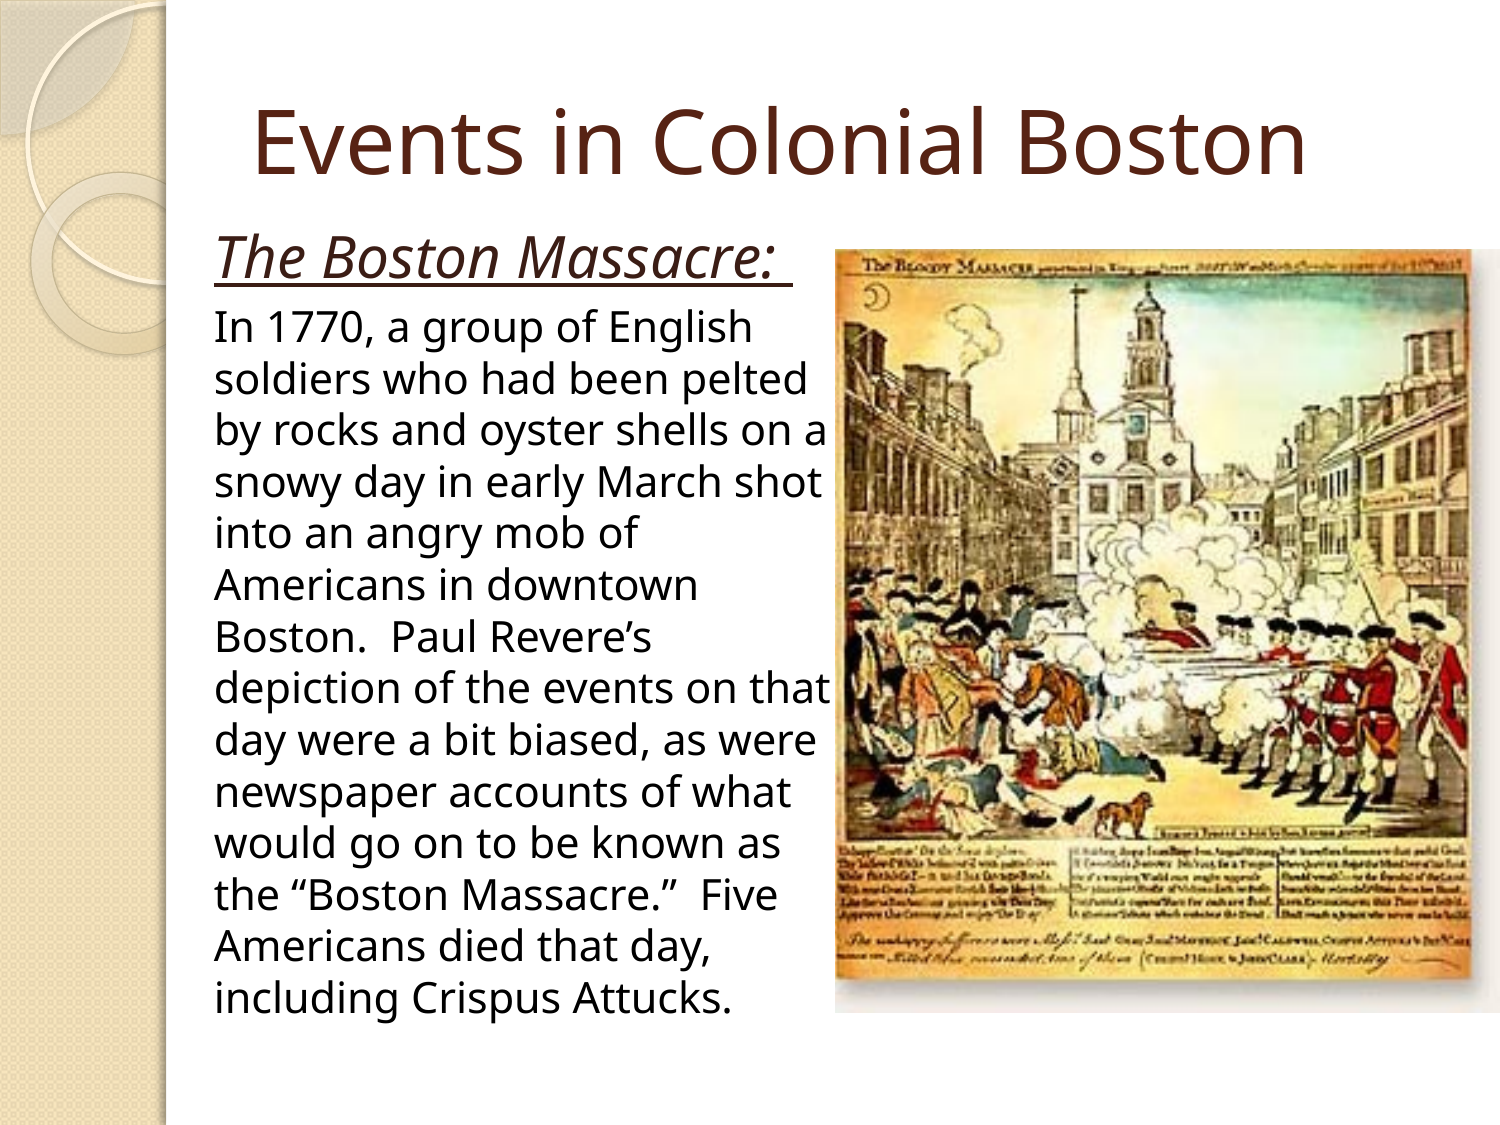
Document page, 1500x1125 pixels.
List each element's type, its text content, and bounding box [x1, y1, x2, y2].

list The Boston Massacre: In 1770, a group of English soldiers who had been pelted by rocks and oyster shells on a snowy day in early March shot into an angry mob of Americans in downtown Boston. Paul Revere’s depiction of the events on that day were a bit biased, as were newspaper accounts of what would go on to be known as the “Boston Massacre.” Five Americans died that day, including Crispus Attucks. [187, 212, 850, 1088]
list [835, 249, 1500, 1013]
title Events in Colonial Boston [235, 45, 1466, 233]
